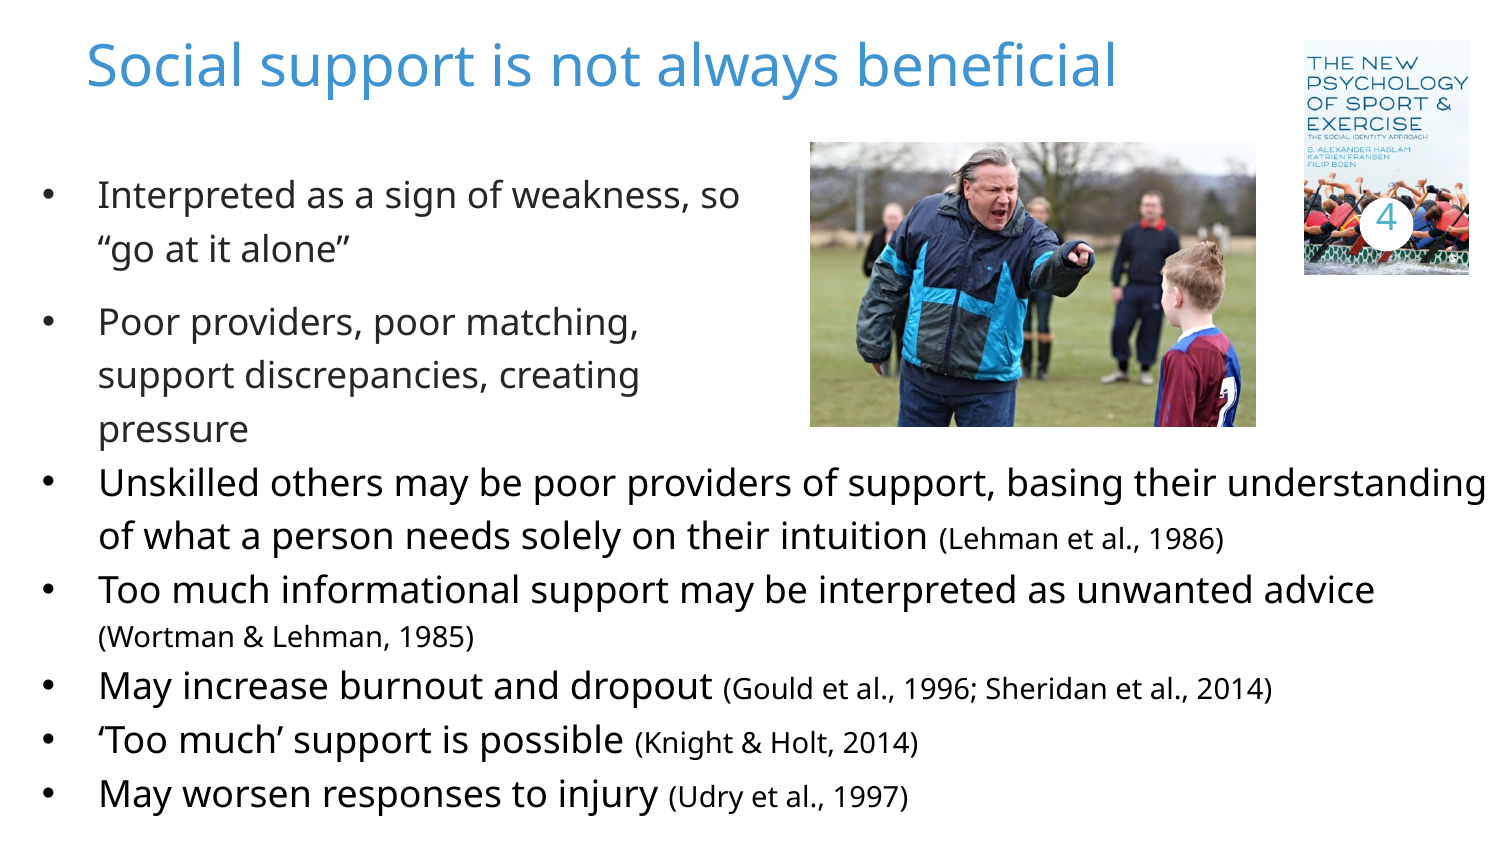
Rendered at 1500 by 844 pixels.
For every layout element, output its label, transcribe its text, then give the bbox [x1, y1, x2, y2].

picture [1304, 40, 1469, 275]
picture [810, 142, 1256, 427]
list Interpreted as a sign of weakness, so “go at it alone” Poor providers, poor matching, support discrepancies, creating pressure [27, 155, 785, 442]
text_box Unskilled others may be poor providers of support, basing their understanding of what a person needs solely on their intuition (Lehman et al., 1986) Too much informational support may be interpreted as unwanted advice (Wortman & Lehman, 1985) May increase burnout and dropout (Gould et al., 1996; Sheridan et al., 2014) ‘Too much’ support is possible (Knight & Holt, 2014) May worsen responses to injury (Udry et al., 1997) [27, 442, 1500, 823]
slide_number 4 [1344, 127, 1429, 252]
text_box Social support is not always beneficial [71, 31, 1436, 127]
